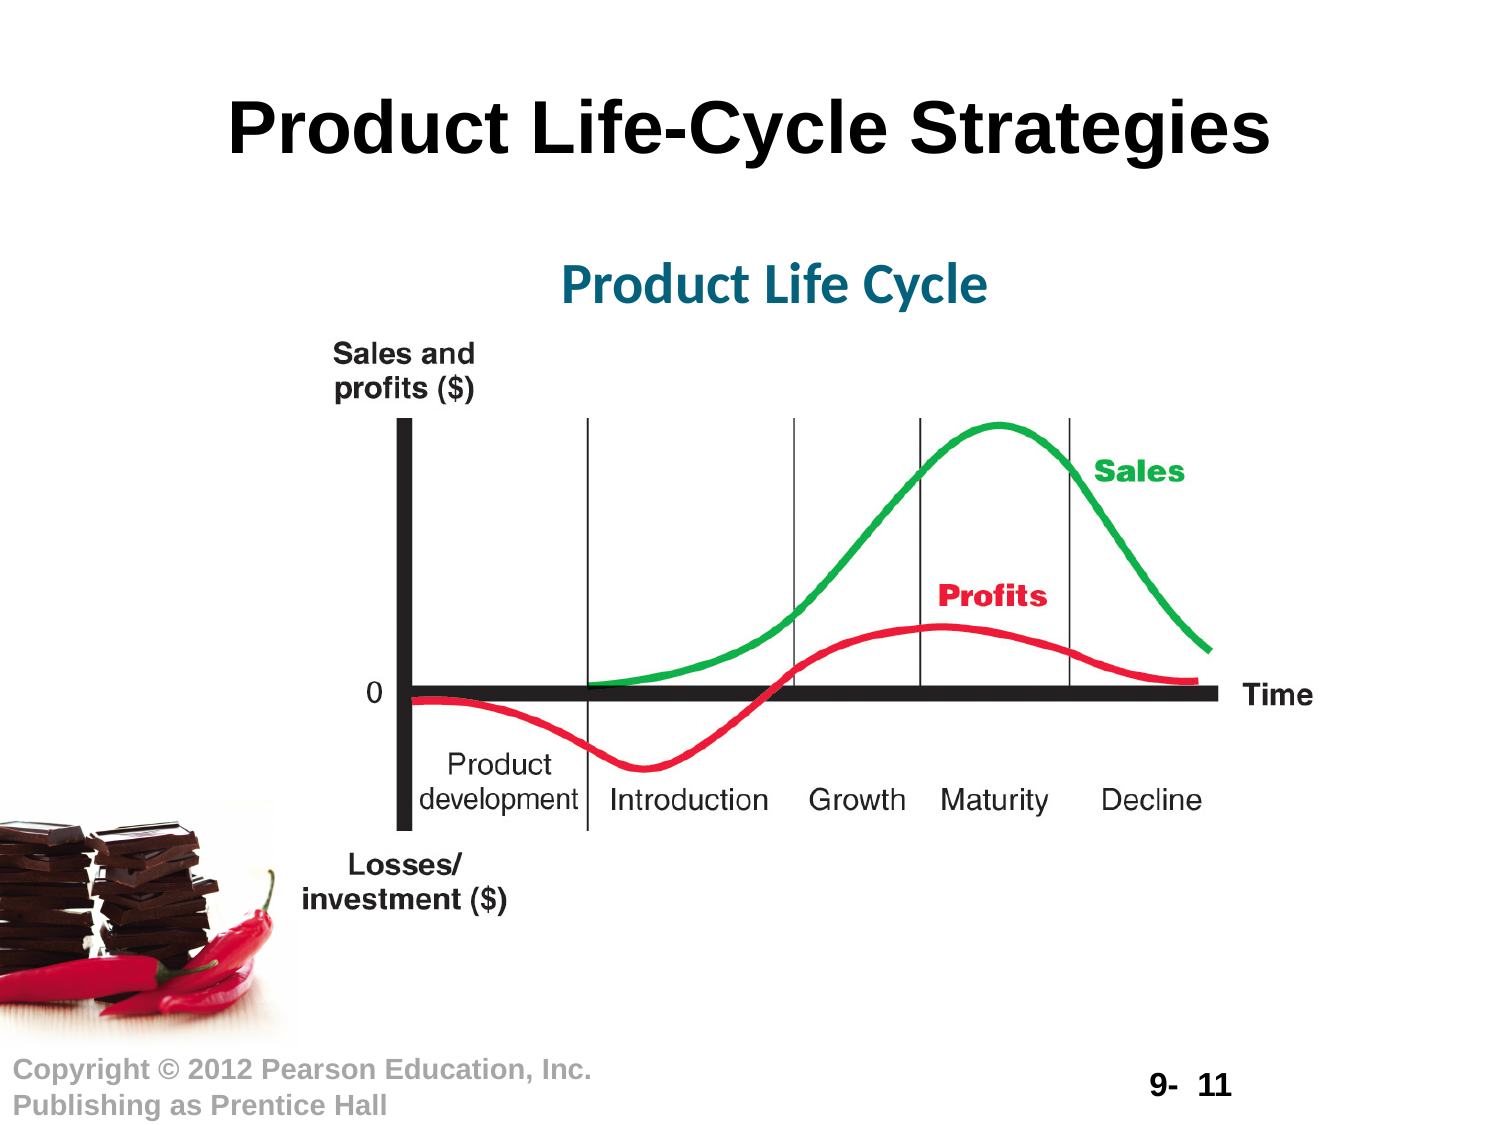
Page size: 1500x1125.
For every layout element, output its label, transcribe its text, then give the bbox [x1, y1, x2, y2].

title Product Life-Cycle Strategies [112, 37, 1388, 226]
picture [0, 337, 1313, 1050]
list Product Life Cycle [187, 237, 1363, 301]
